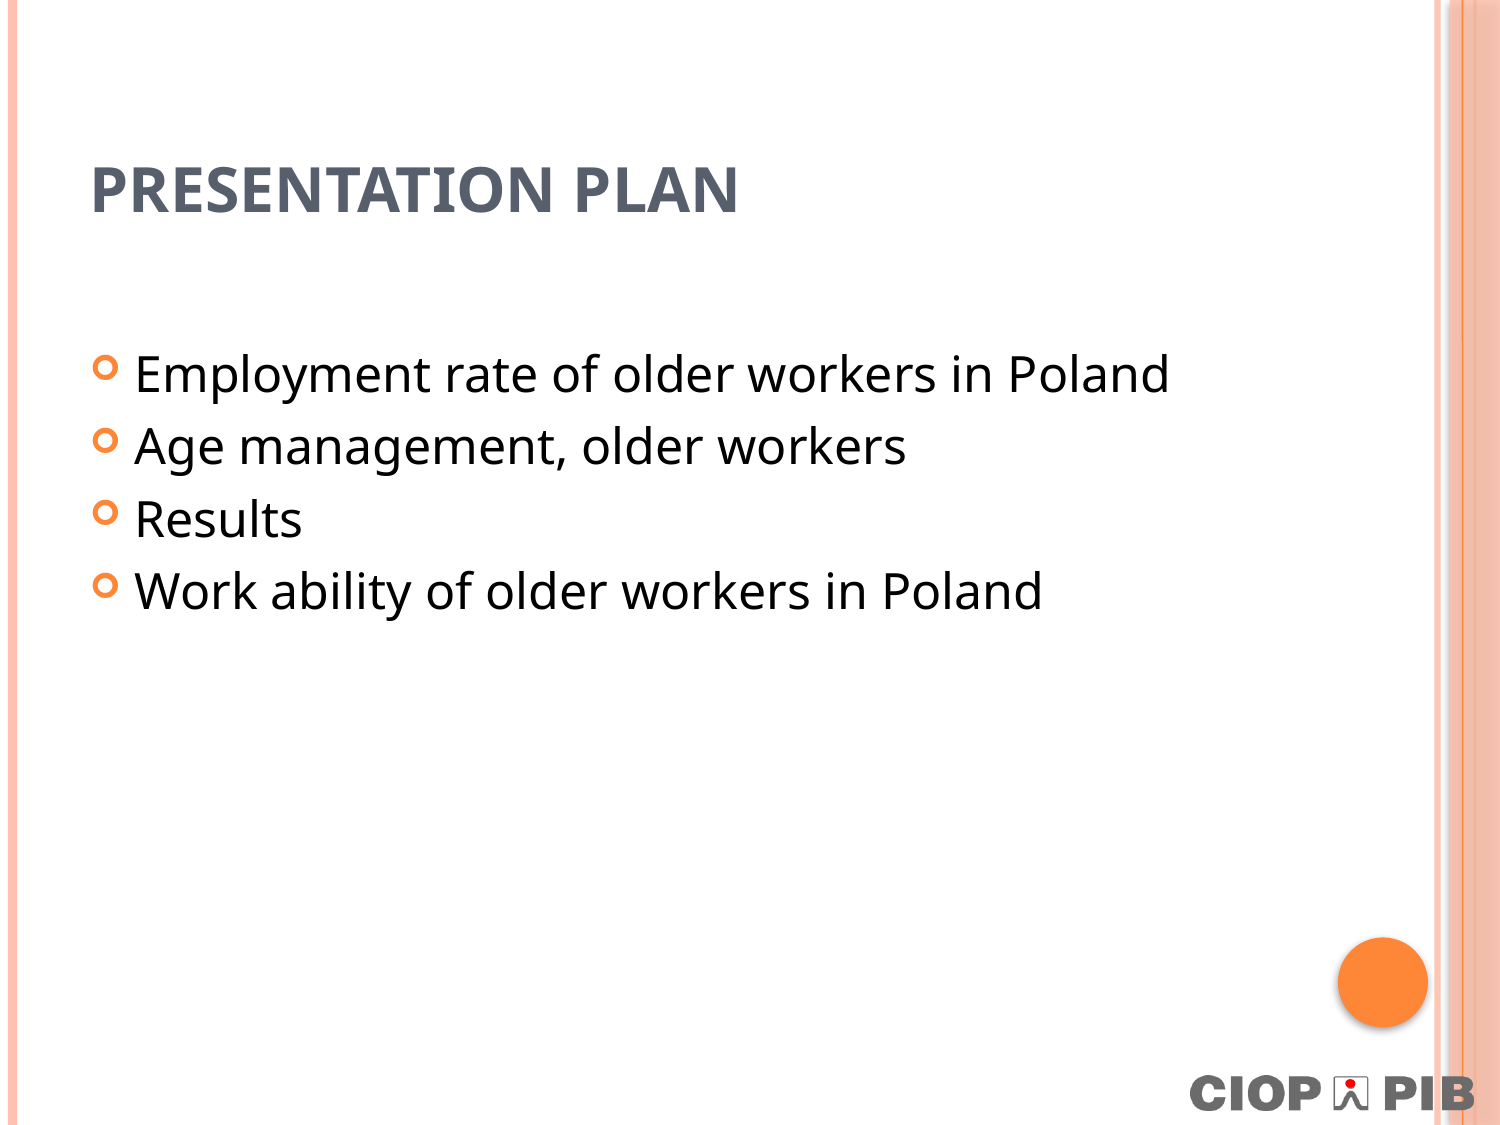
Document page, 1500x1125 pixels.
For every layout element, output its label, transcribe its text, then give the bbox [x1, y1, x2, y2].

list Employment rate of older workers in Poland Age management, older workers Results Work ability of older workers in Poland [75, 262, 1300, 1024]
title Presentation plan [75, 45, 1300, 233]
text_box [1189, 1074, 1474, 1112]
